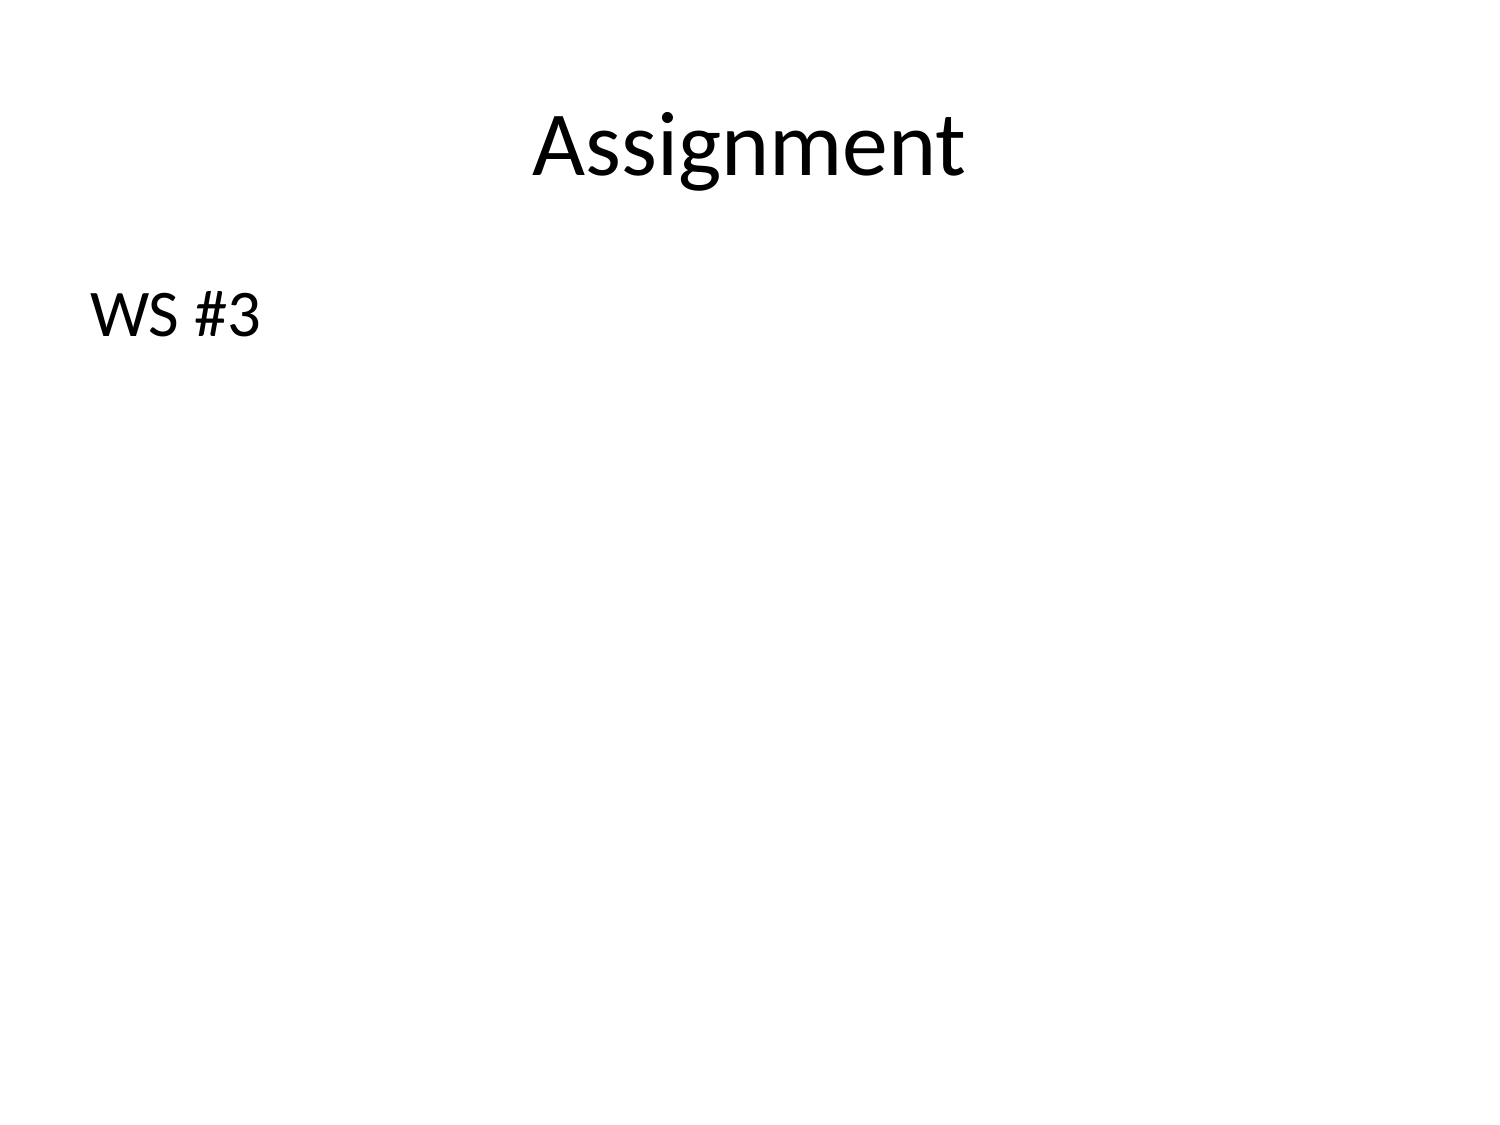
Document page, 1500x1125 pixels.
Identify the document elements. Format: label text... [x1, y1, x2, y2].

title Assignment [75, 45, 1425, 233]
list WS #3 [75, 262, 1425, 1005]
